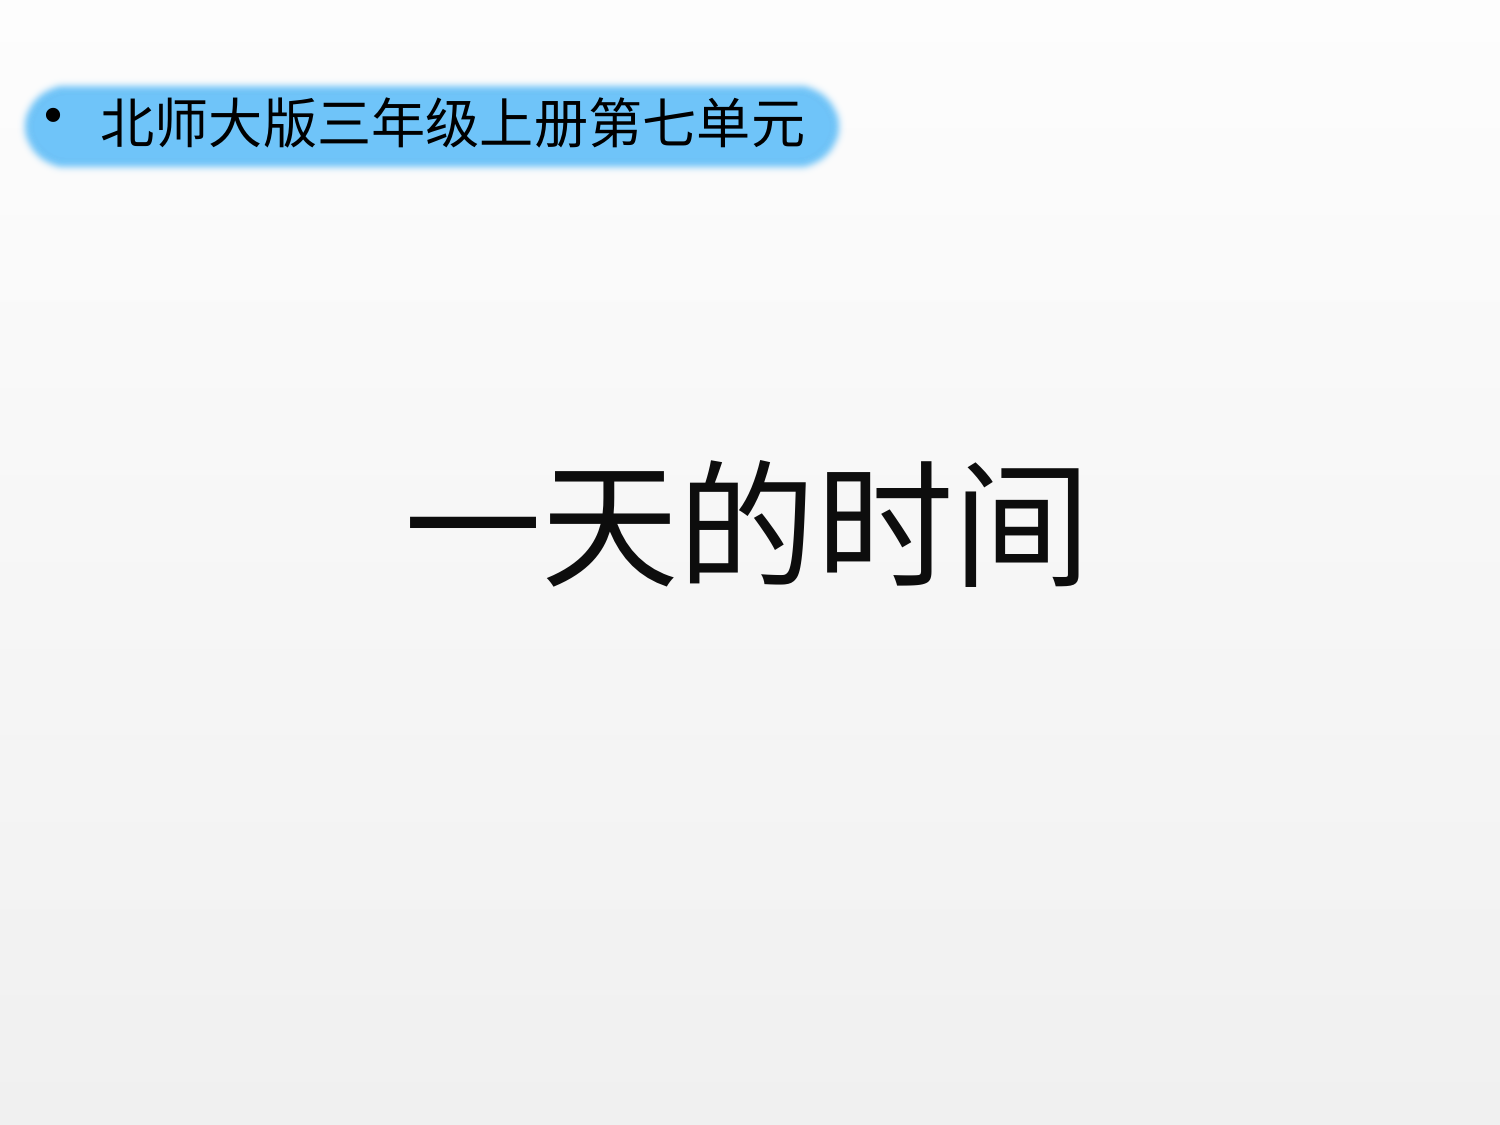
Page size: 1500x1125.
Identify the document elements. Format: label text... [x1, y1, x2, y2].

text_box 北师大版三年级上册第七单元 [29, 81, 1022, 176]
picture [15, 76, 849, 177]
text_box 一天的时间 [0, 431, 1499, 612]
